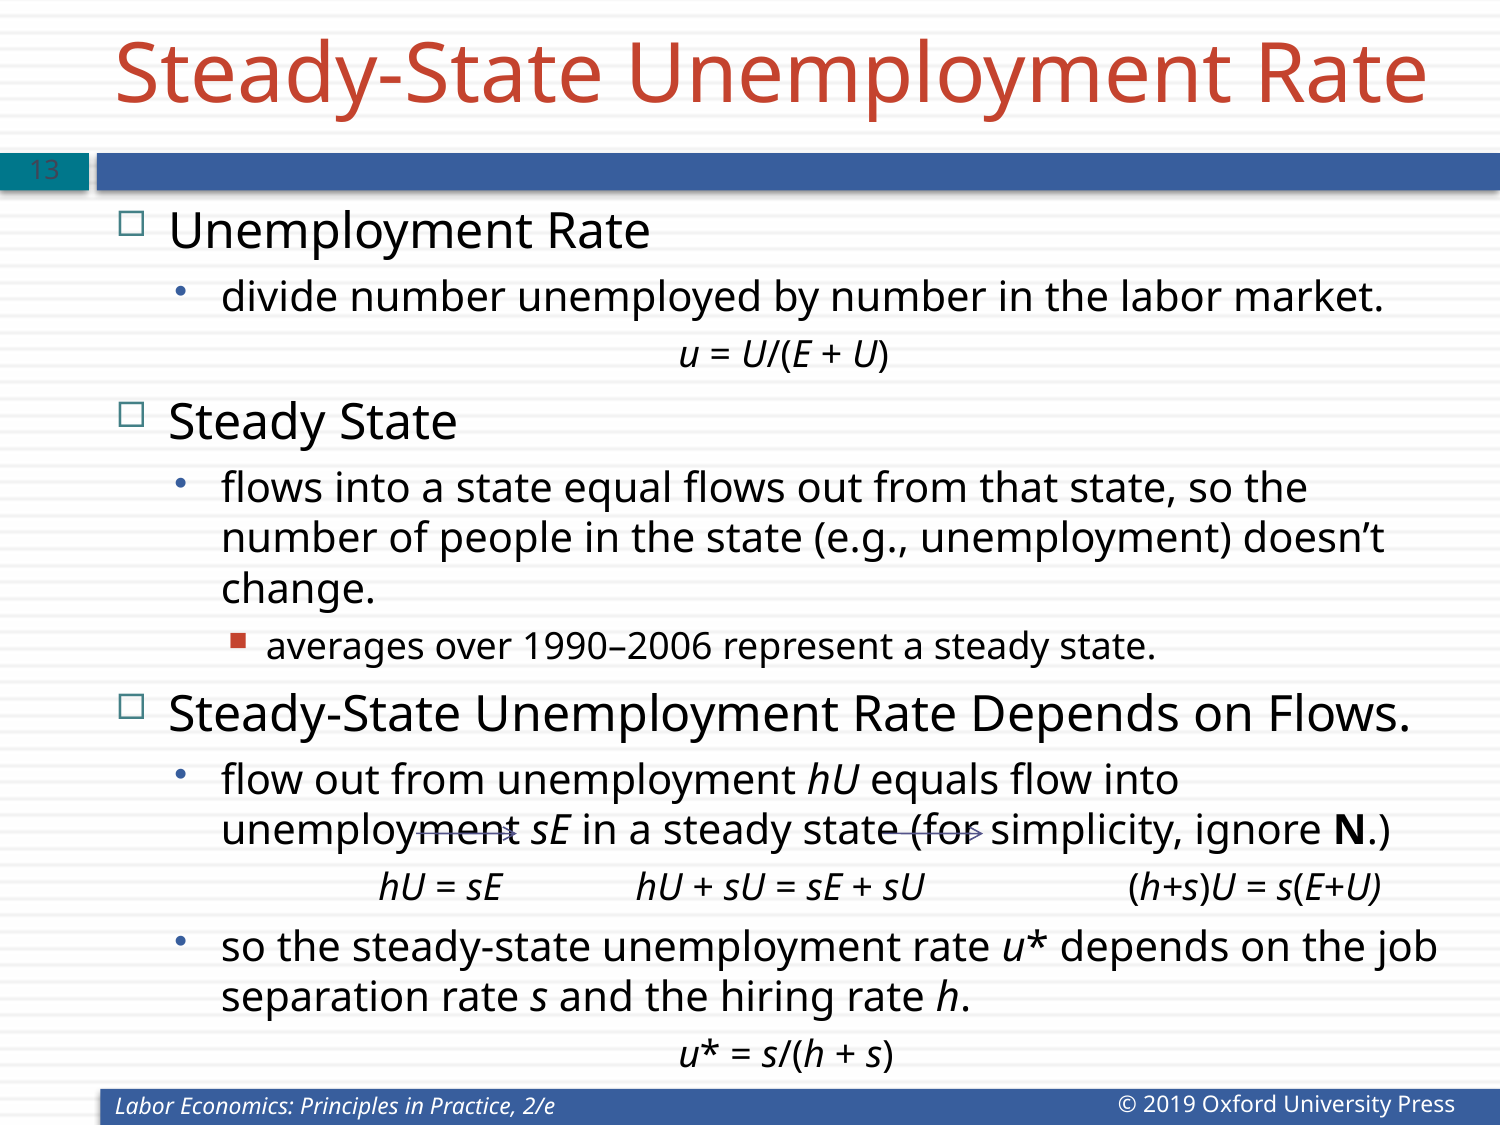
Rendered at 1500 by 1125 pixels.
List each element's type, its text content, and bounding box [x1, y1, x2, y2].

title Steady-State Unemployment Rate [99, 1, 1472, 136]
slide_number Labor Economics: Principles in Practice, 2/e [99, 1090, 745, 1125]
list Unemployment Rate divide number unemployed by number in the labor market. u = U/(E + U) Steady State flows into a state equal flows out from that state, so the number of people in the state (e.g., unemployment) doesn’t change. averages over 1990–2006 represent a steady state. Steady-State Unemployment Rate Depends on Flows. flow out from unemployment hU equals flow into unemployment sE in a steady state (for simplicity, ignore N.) hU = sE hU + sU = sE + sU (h+s)U = s(E+U) so the steady-state unemployment rate u* depends on the job separation rate s and the hiring rate h. u* = s/(h + s) [101, 190, 1473, 1084]
footer © 2019 Oxford University Press [825, 1090, 1471, 1125]
slide_number 12 [0, 153, 89, 191]
